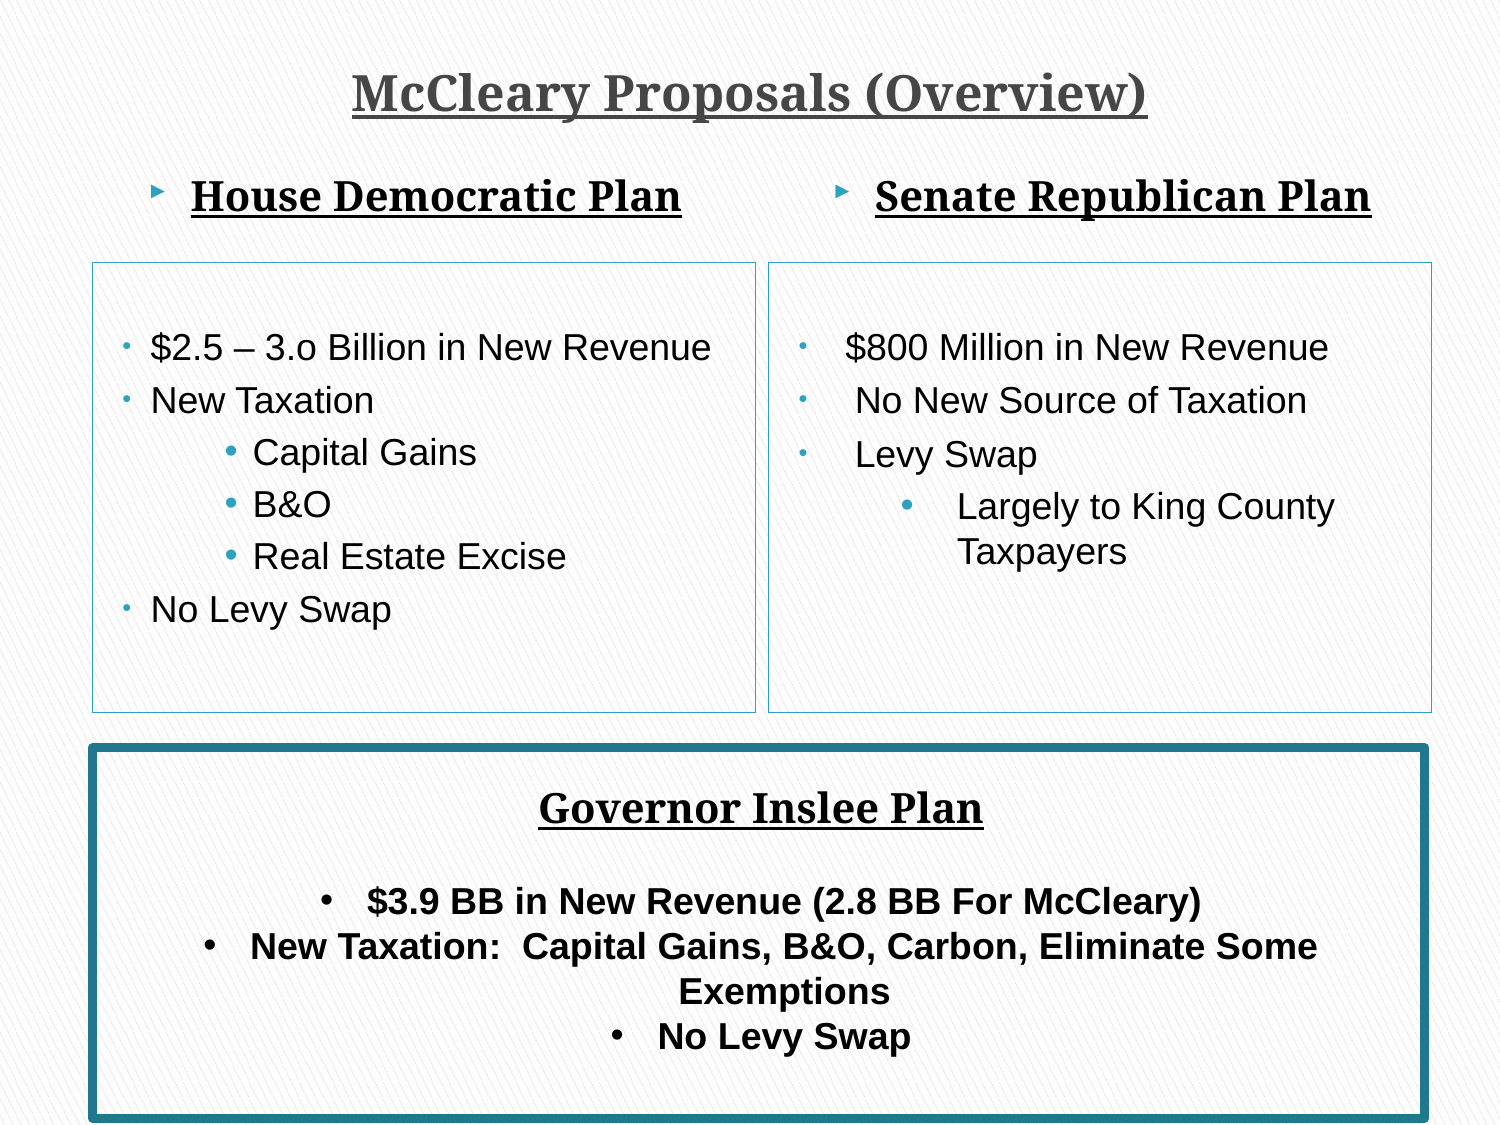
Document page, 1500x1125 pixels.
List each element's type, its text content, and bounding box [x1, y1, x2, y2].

list $2.5 – 3.o Billion in New Revenue New Taxation Capital Gains B&O Real Estate Excise No Levy Swap [92, 262, 756, 713]
list House Democratic Plan [75, 162, 738, 263]
list $800 Million in New Revenue No New Source of Taxation Levy Swap Largely to King County Taxpayers [768, 262, 1432, 713]
list Senate Republican Plan [761, 162, 1425, 263]
title McCleary Proposals (Overview) [75, 44, 1425, 138]
text_box [88, 743, 1429, 1123]
